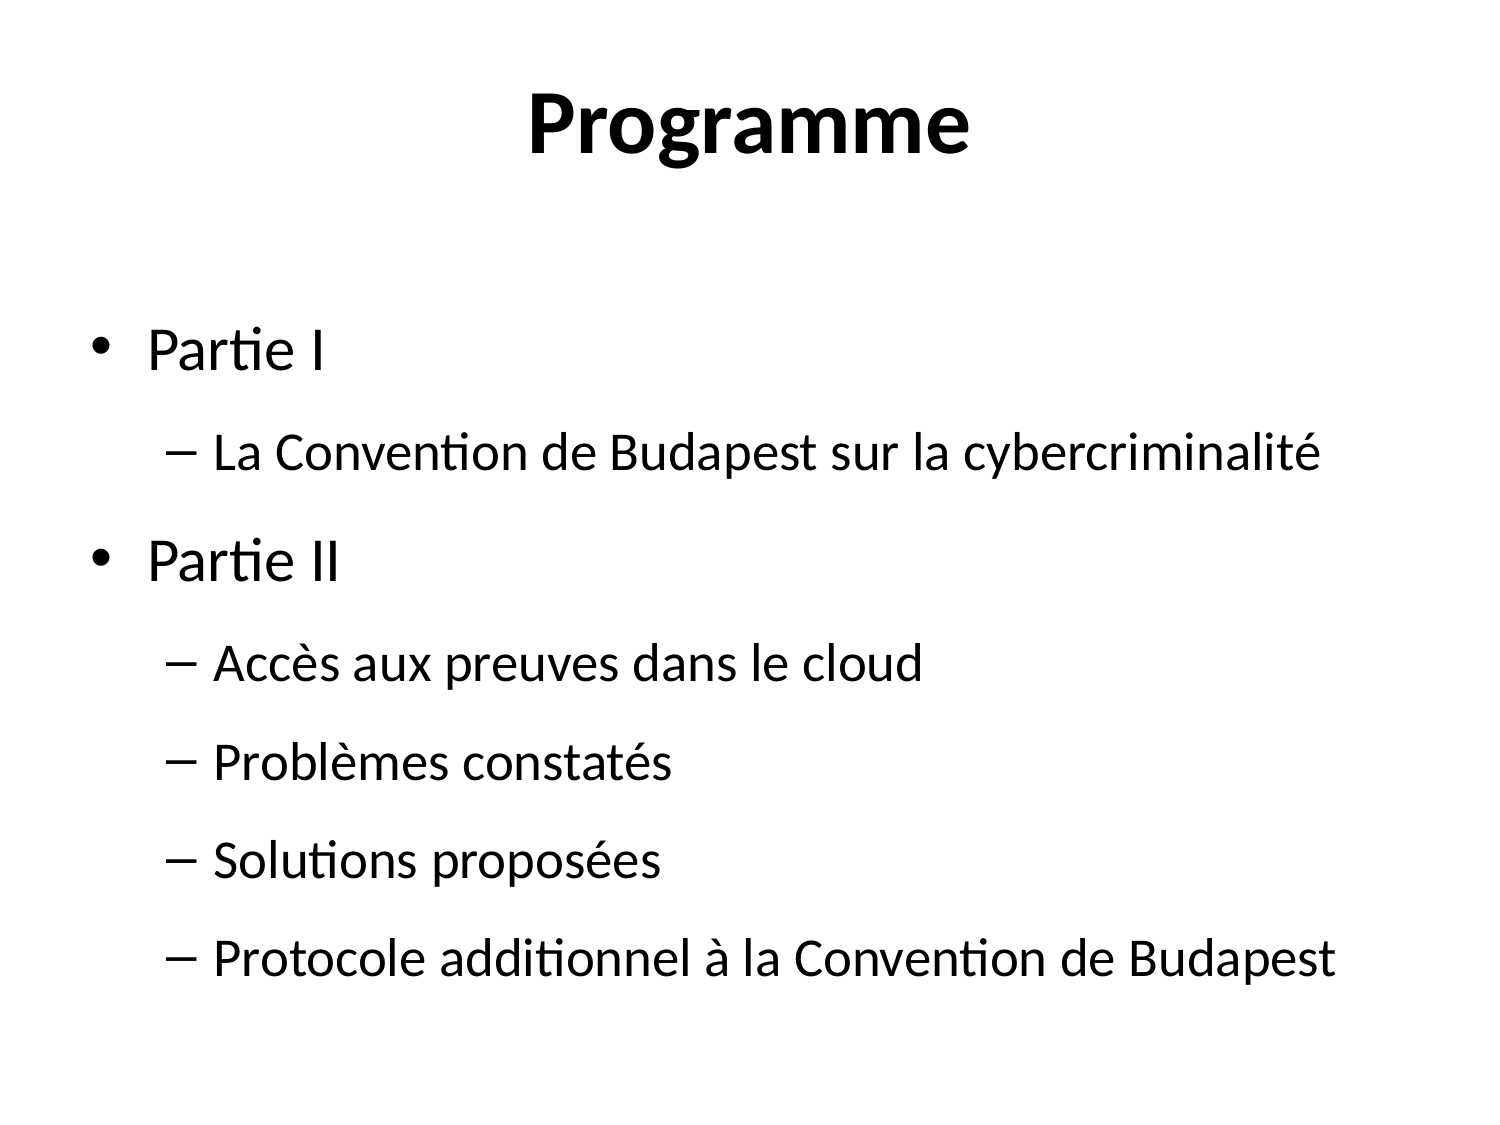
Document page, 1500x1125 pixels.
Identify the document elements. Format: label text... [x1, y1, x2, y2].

list Partie I La Convention de Budapest sur la cybercriminalité Partie II Accès aux preuves dans le cloud Problèmes constatés Solutions proposées Protocole additionnel à la Convention de Budapest [75, 262, 1425, 1005]
title Programme [75, 45, 1425, 188]
